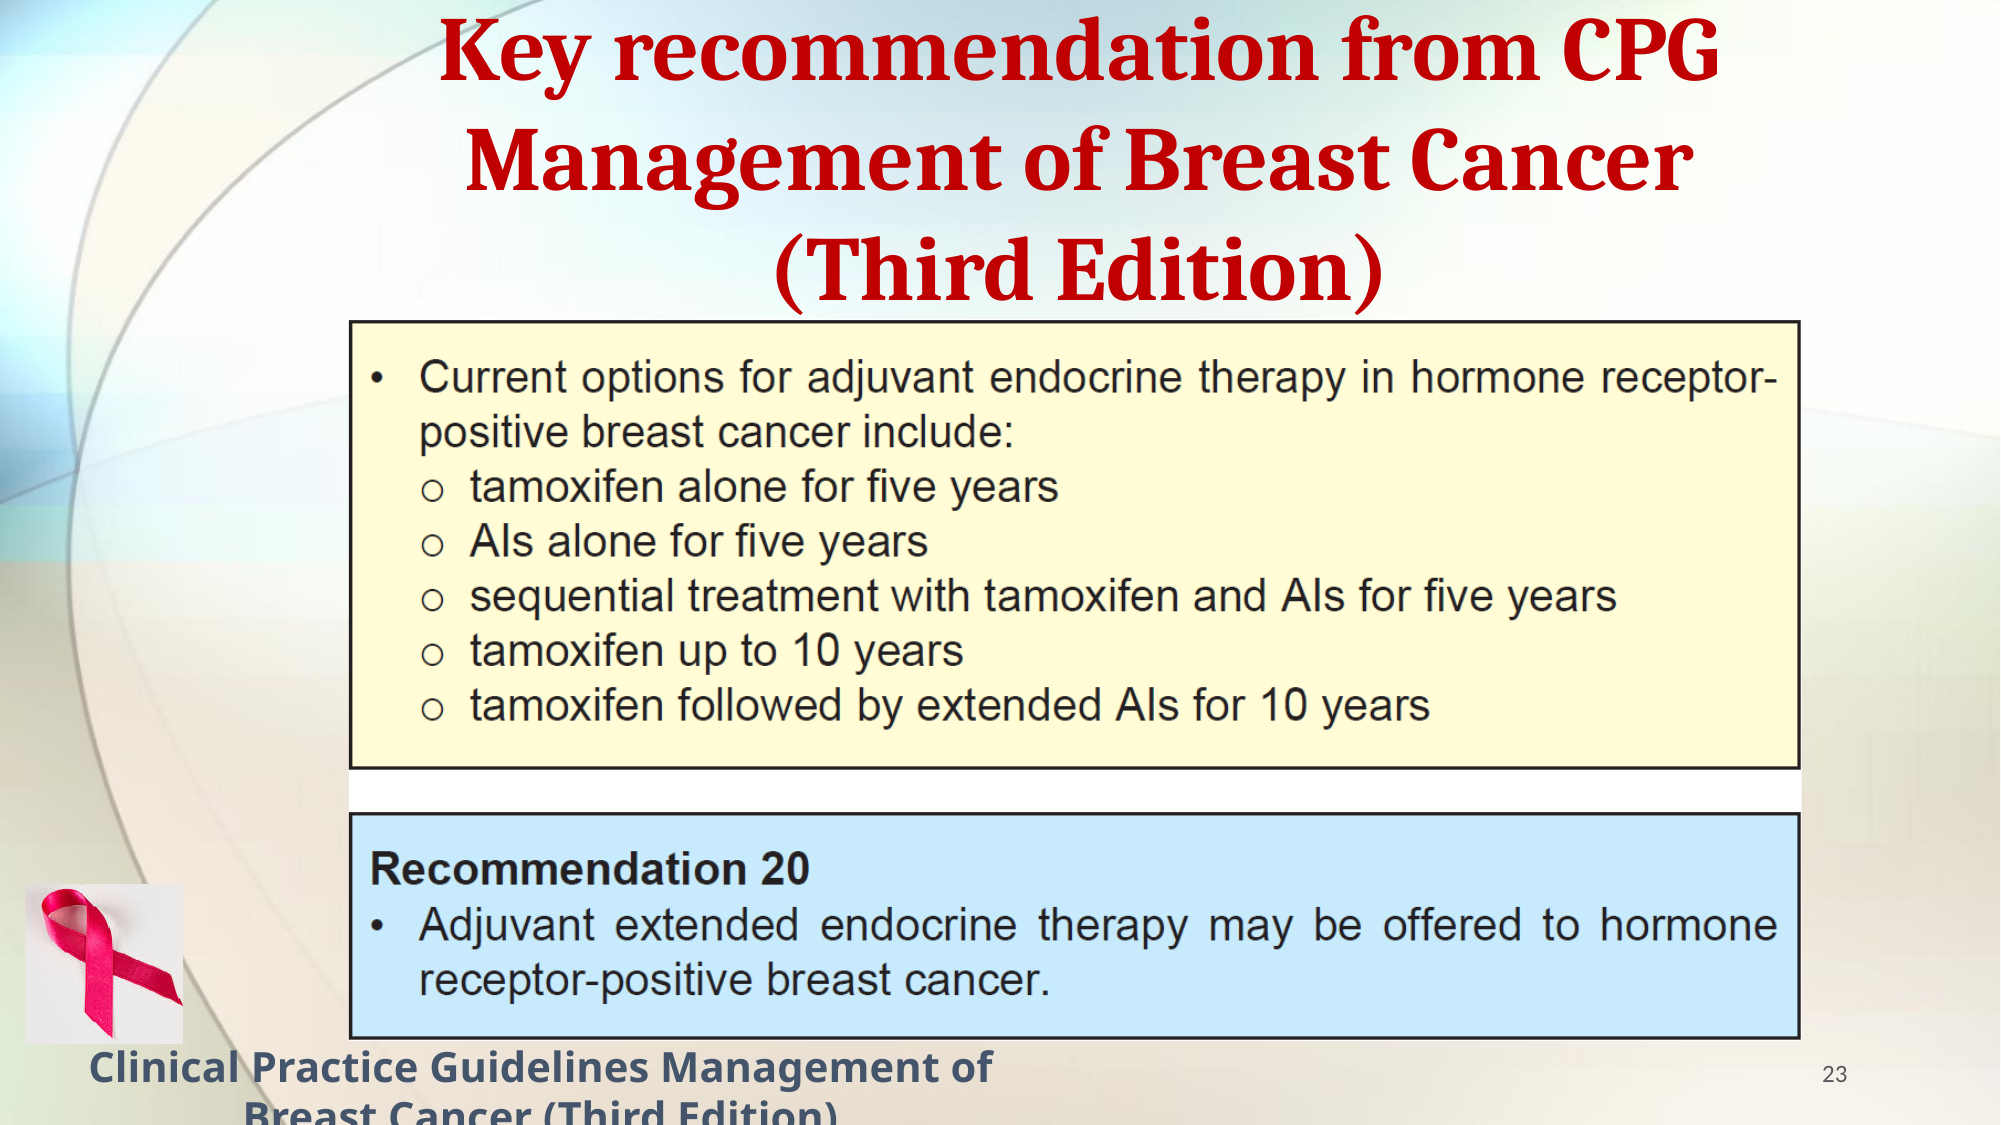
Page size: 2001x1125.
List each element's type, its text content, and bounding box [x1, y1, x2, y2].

picture [0, 0, 2001, 1125]
slide_number 23 [1325, 1042, 1863, 1103]
title Key recommendation from CPG Management of Breast Cancer (Third Edition) [381, 22, 1779, 285]
text_box Clinical Practice Guidelines Management of Breast Cancer (Third Edition) [25, 1033, 1056, 1125]
